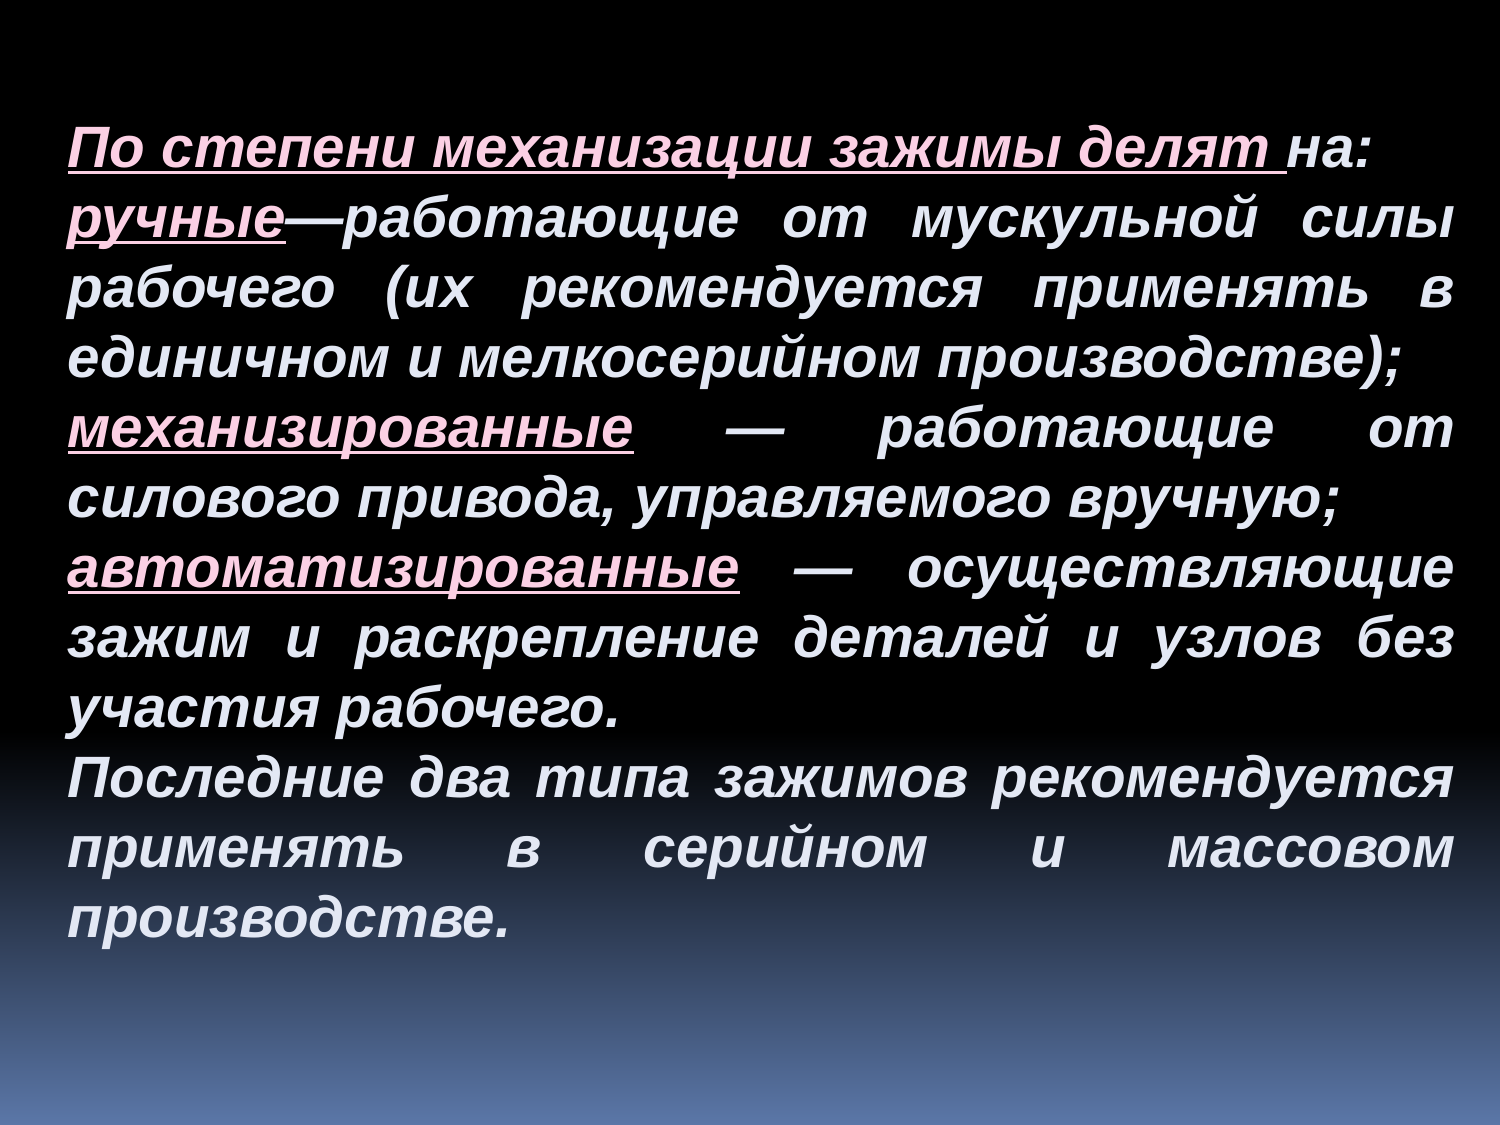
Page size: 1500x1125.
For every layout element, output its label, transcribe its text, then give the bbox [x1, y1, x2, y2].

text_box По степени механизации зажимы делят на: ручные—работающие от мускульной силы рабочего (их рекомендуется применять в единичном и мелкосерийном производстве); механизированные — работающие от силового привода, управляемого вручную; автоматизированные — осуществляющие зажим и раскрепление деталей и узлов без участия рабочего. Последние два типа зажимов рекомендуется применять в серийном и массовом производстве. [53, 101, 1471, 957]
